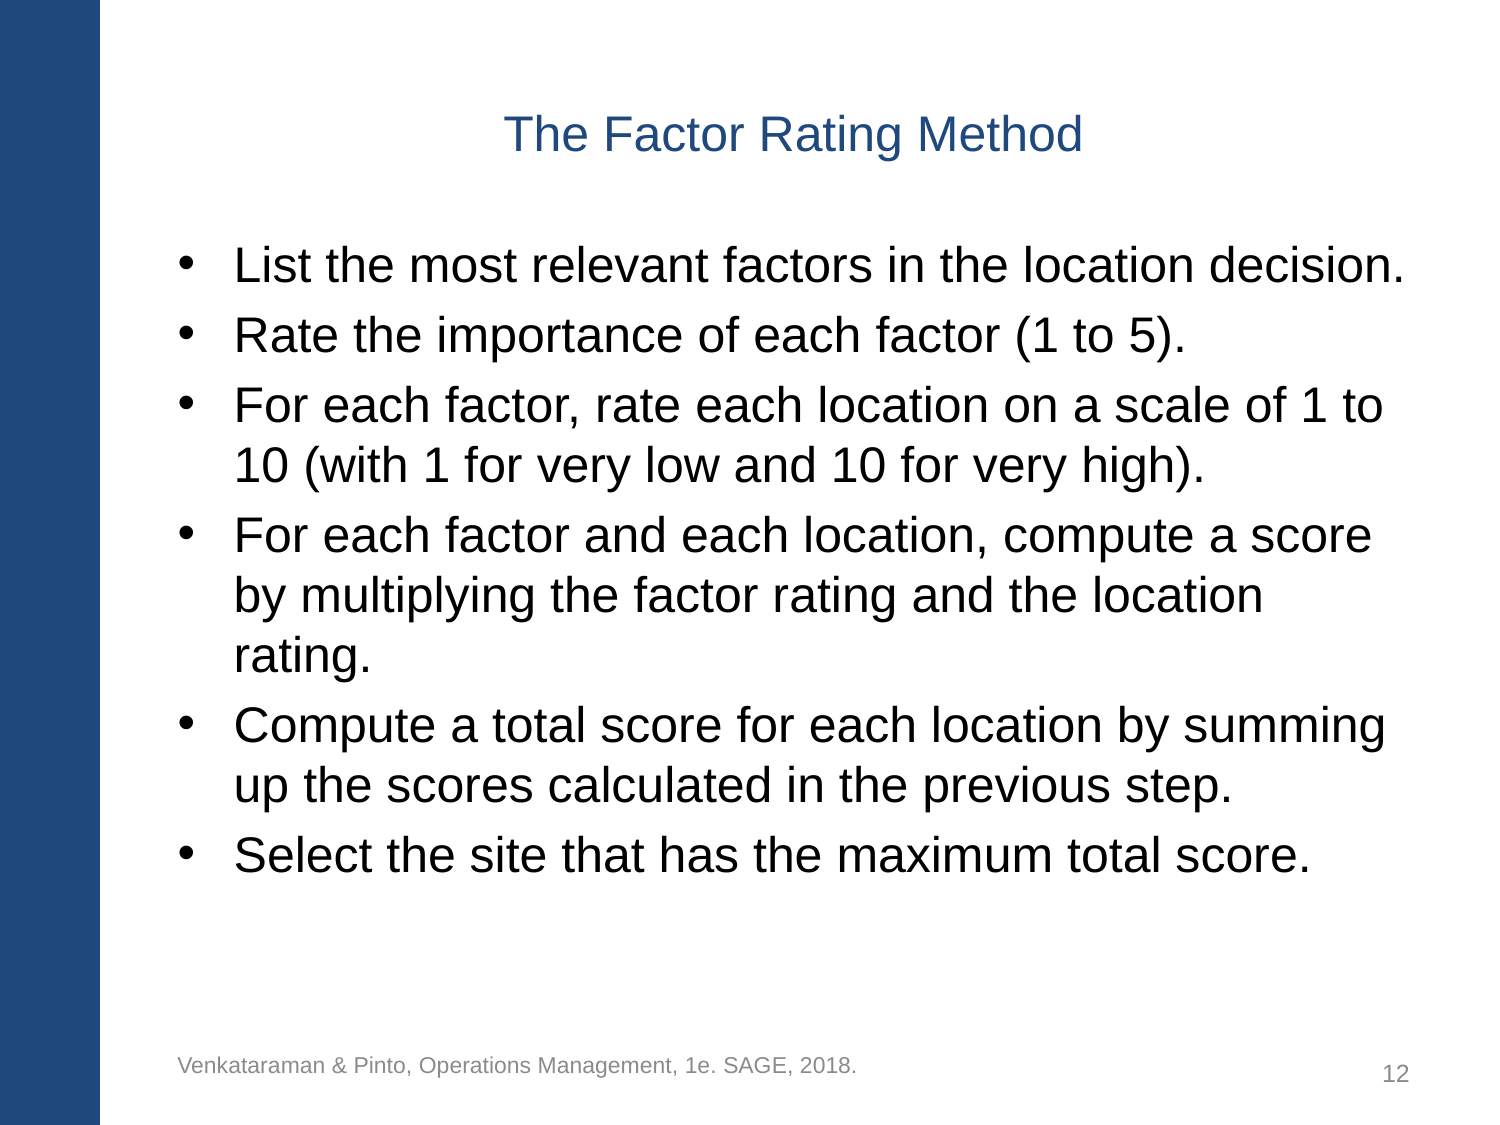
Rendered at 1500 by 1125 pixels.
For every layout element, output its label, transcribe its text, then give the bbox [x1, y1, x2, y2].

footer Venkataraman & Pinto, Operations Management, 1e. SAGE, 2018. [162, 1042, 1313, 1103]
list List the most relevant factors in the location decision. Rate the importance of each factor (1 to 5). For each factor, rate each location on a scale of 1 to 10 (with 1 for very low and 10 for very high). For each factor and each location, compute a score by multiplying the factor rating and the location rating. Compute a total score for each location by summing up the scores calculated in the previous step. Select the site that has the maximum total score. [162, 224, 1425, 1013]
slide_number 12 [1350, 1042, 1425, 1103]
title The Factor Rating Method [162, 37, 1425, 224]
